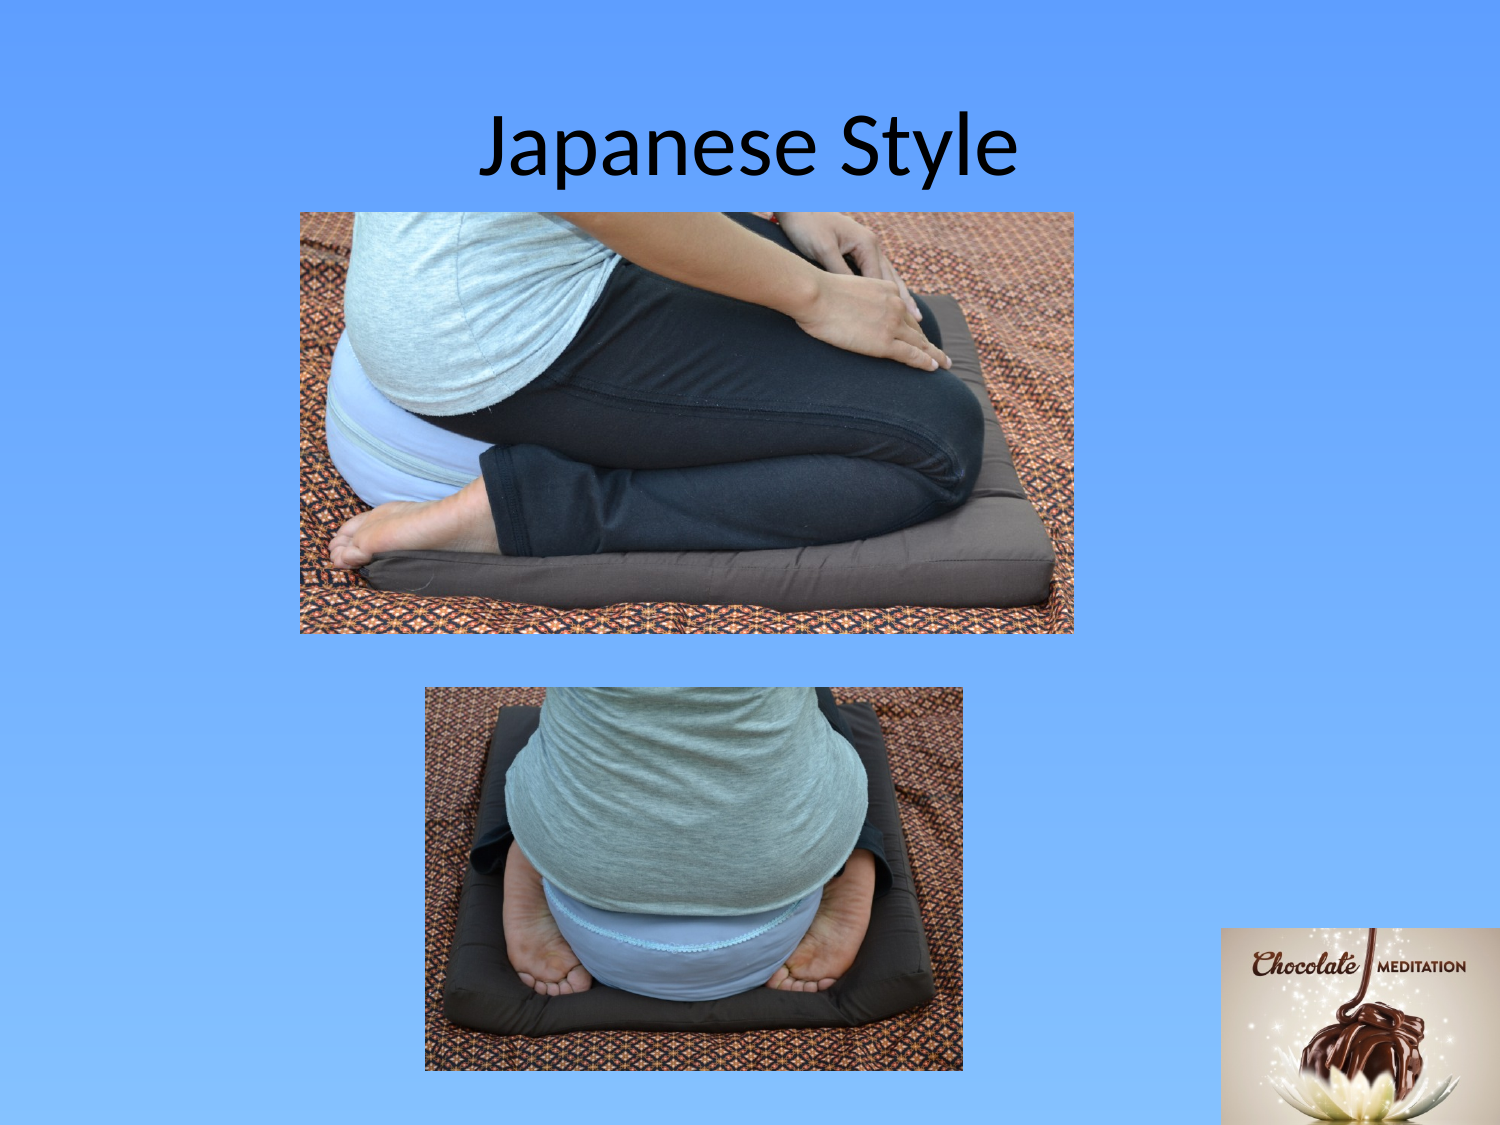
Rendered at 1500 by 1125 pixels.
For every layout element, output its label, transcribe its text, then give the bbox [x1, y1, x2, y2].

title Japanese Style [75, 45, 1425, 233]
picture [1220, 928, 1500, 1125]
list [424, 687, 963, 1071]
picture [299, 212, 1074, 634]
